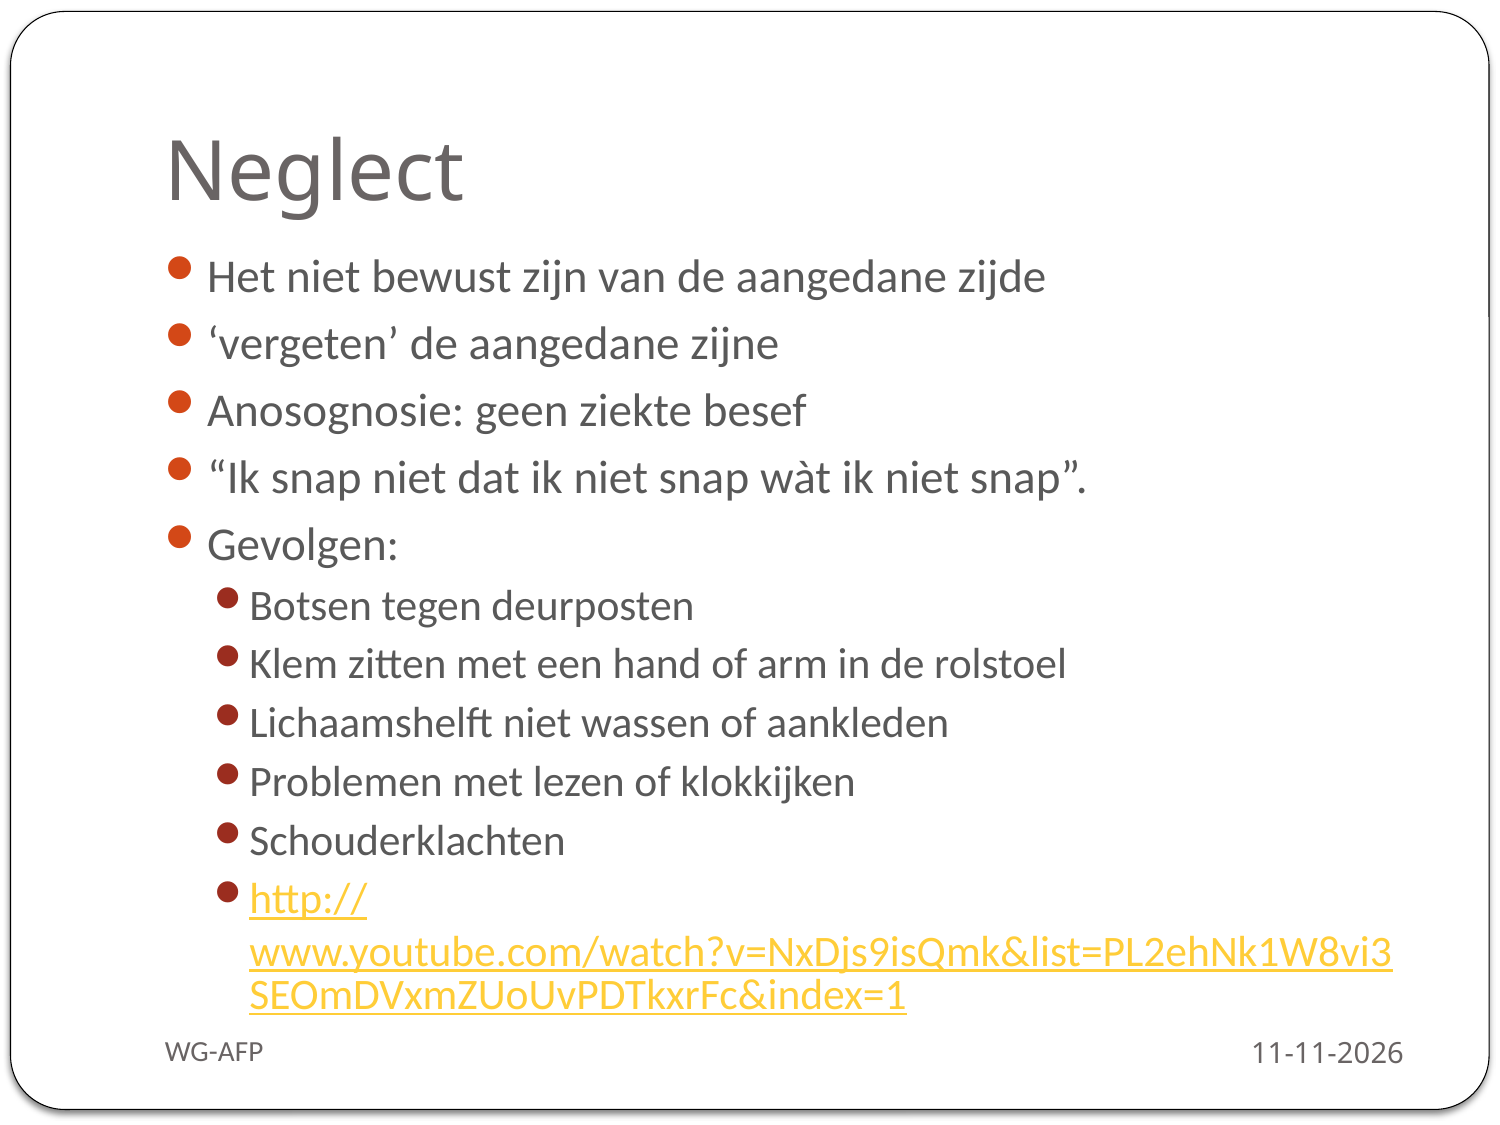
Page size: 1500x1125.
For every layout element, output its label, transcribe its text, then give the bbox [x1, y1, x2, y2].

footer WG-AFP [150, 1012, 800, 1088]
list Het niet bewust zijn van de aangedane zijde ‘vergeten’ de aangedane zijne Anosognosie: geen ziekte besef “Ik snap niet dat ik niet snap wàt ik niet snap”. Gevolgen: Botsen tegen deurposten Klem zitten met een hand of arm in de rolstoel Lichaamshelft niet wassen of aankleden Problemen met lezen of klokkijken Schouderklachten http://www.youtube.com/watch?v=NxDjs9isQmk&list=PL2ehNk1W8vi3SEOmDVxmZUoUvPDTkxrFc&index=1 [150, 237, 1425, 988]
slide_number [1012, 1015, 1419, 1094]
title Neglect [150, 45, 1425, 233]
